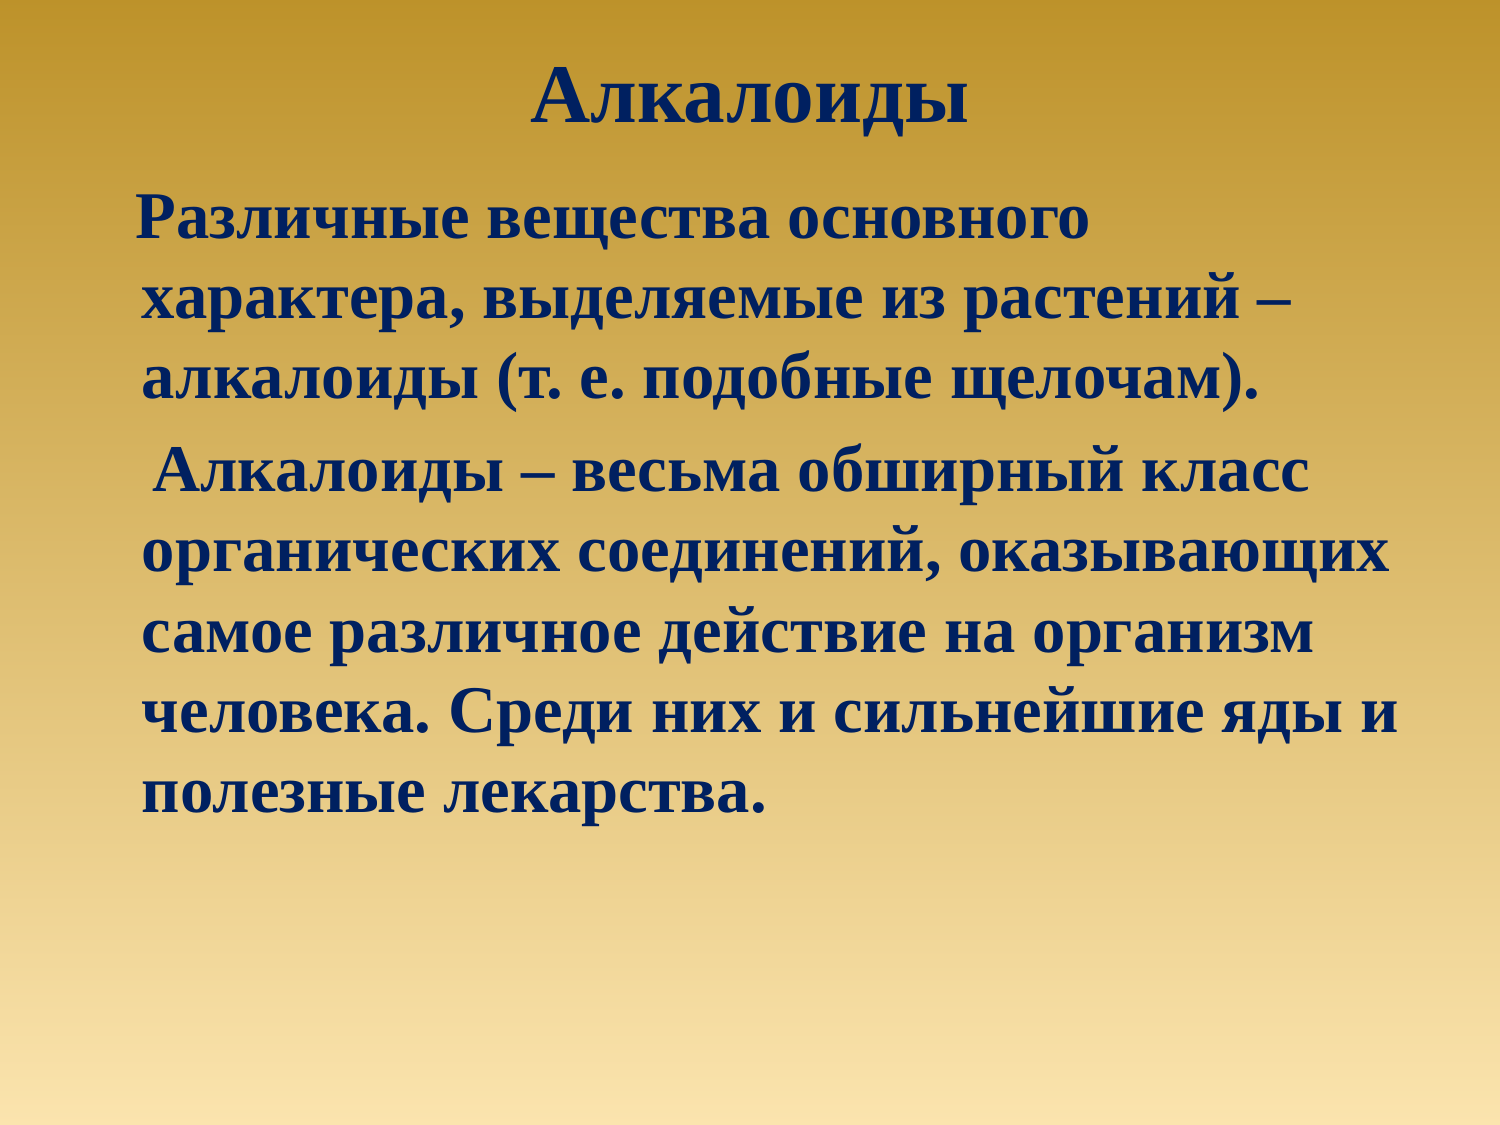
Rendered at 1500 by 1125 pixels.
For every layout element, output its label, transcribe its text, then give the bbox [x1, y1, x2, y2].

list Различные вещества основного характера, выделяемые из растений – алкалоиды (т. е. подобные щелочам). Алкалоиды – весьма обширный класс органических соединений, оказывающих самое различное действие на организм человека. Среди них и сильнейшие яды и полезные лекарства. [70, 164, 1418, 1125]
title Алкалоиды [75, 45, 1425, 233]
